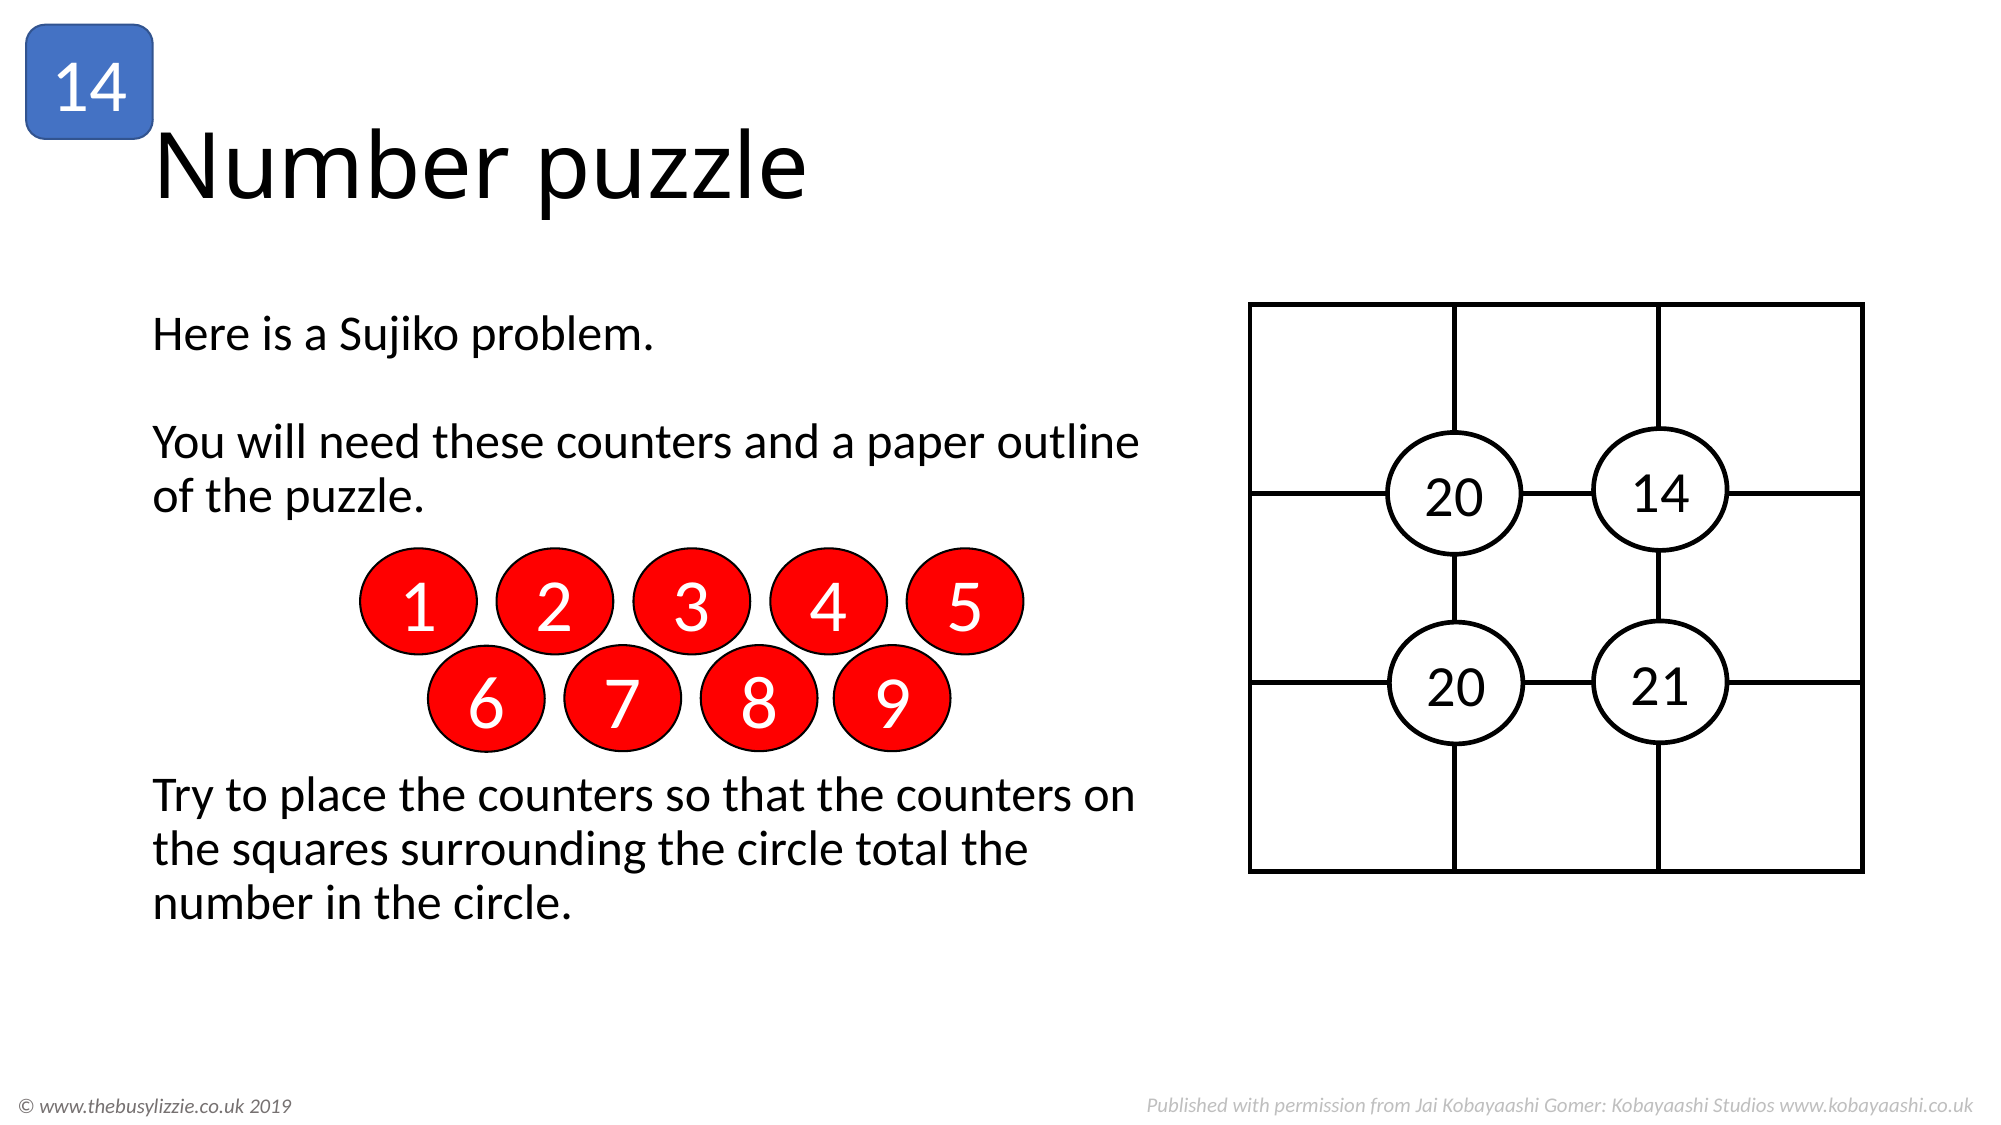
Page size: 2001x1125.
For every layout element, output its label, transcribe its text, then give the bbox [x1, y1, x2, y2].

title Number puzzle [137, 59, 1863, 278]
text_box 14 [25, 23, 154, 140]
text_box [360, 548, 1024, 752]
text_box © www.thebusylizzie.co.uk 2019 [2, 1085, 311, 1125]
text_box Published with permission from Jai Kobayaashi Gomer: Kobayaashi Studios www.kobayaashi.co.uk [1131, 1084, 2000, 1125]
list Here is a Sujiko problem. You will need these counters and a paper outline of the puzzle. Try to place the counters so that the counters on the squares surrounding the circle total the number in the circle. [137, 299, 1186, 1049]
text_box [1250, 304, 1863, 872]
